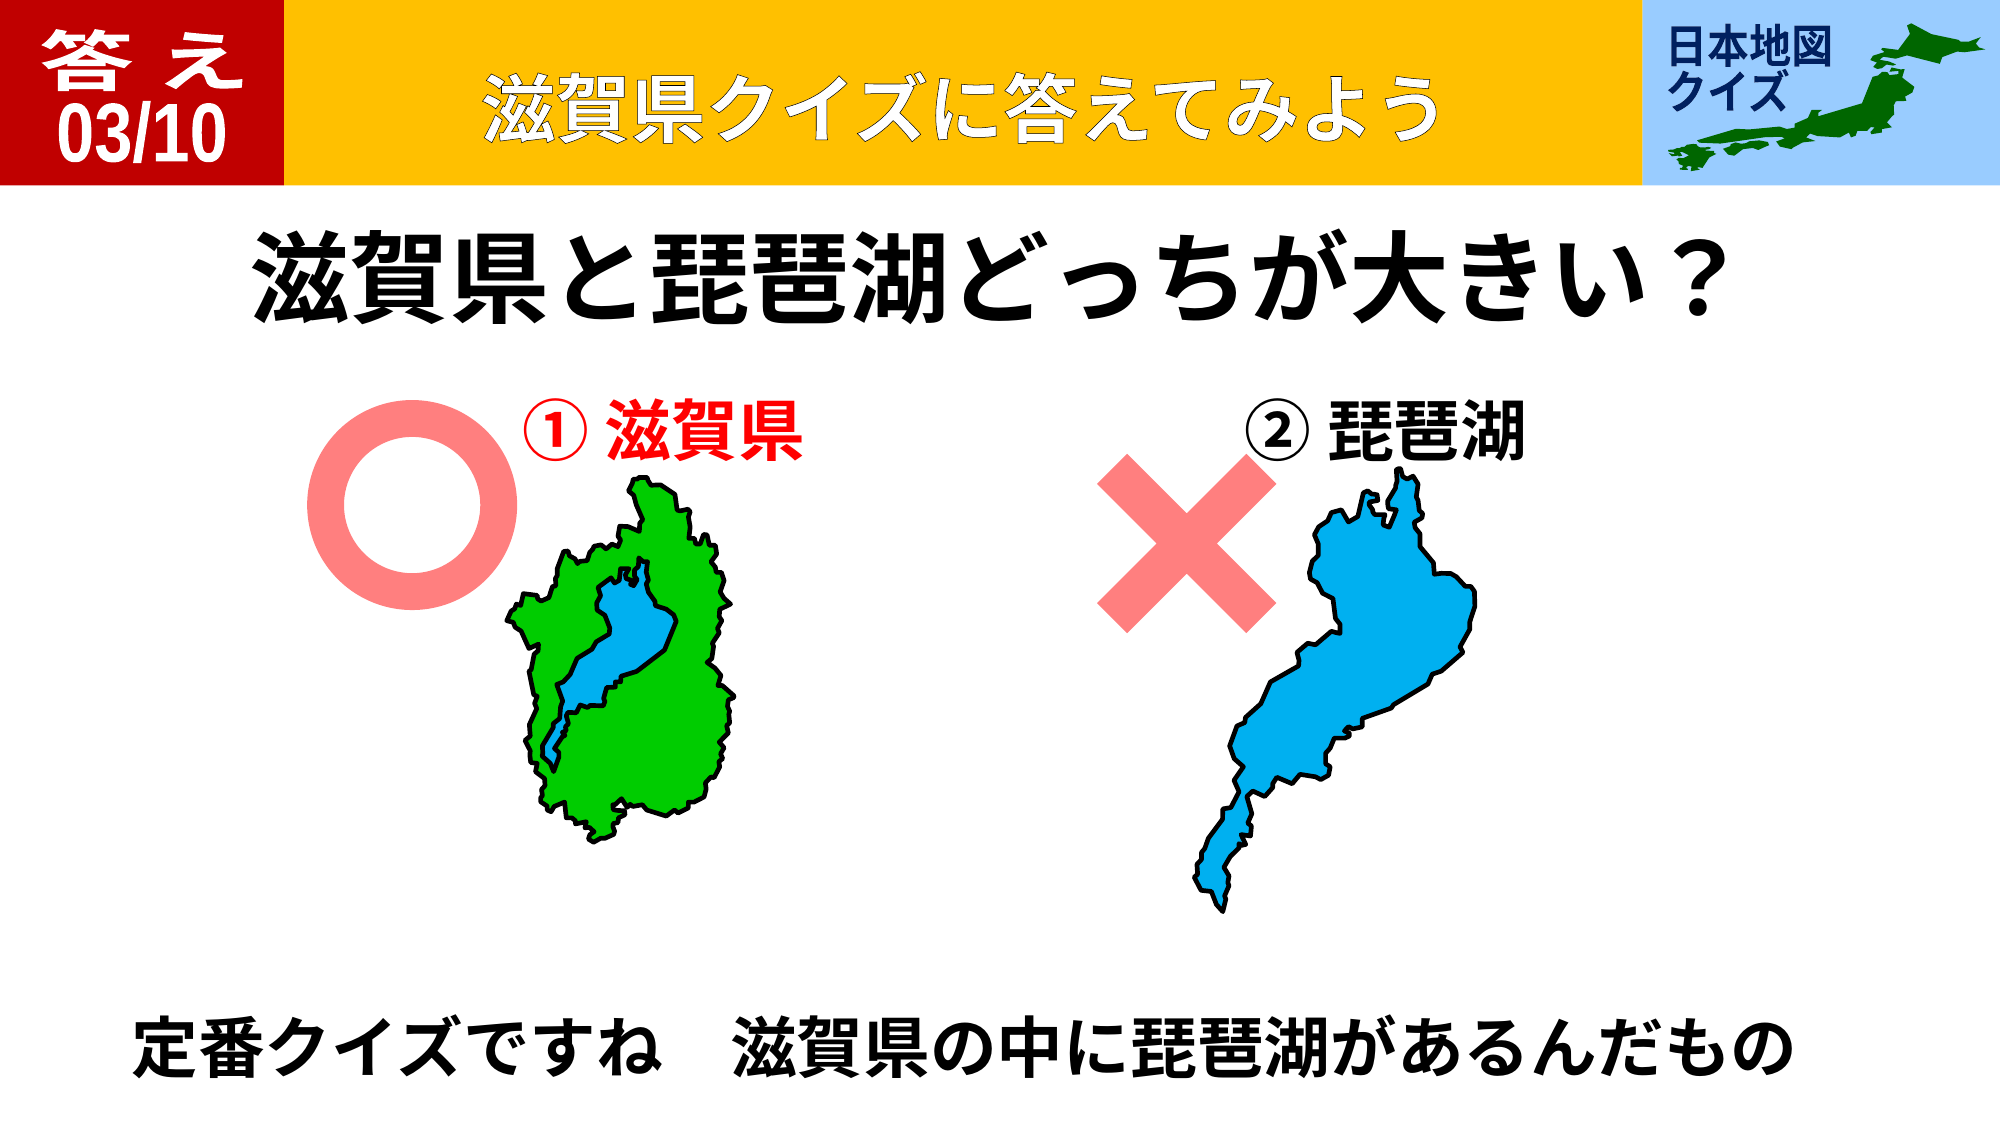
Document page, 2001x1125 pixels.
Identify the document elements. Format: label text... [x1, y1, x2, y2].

text_box [1194, 477, 1475, 912]
text_box 定番クイズですね 滋賀県の中に琵琶湖があるんだもの [116, 998, 1814, 1093]
text_box [1097, 453, 1277, 634]
text_box ①滋賀県 [507, 381, 820, 477]
text_box [307, 400, 518, 611]
text_box 滋賀県と琵琶湖どっちが大きい？ [235, 208, 1765, 343]
text_box [541, 557, 677, 772]
text_box [506, 477, 735, 843]
text_box ②琵琶湖 [1229, 381, 1543, 477]
